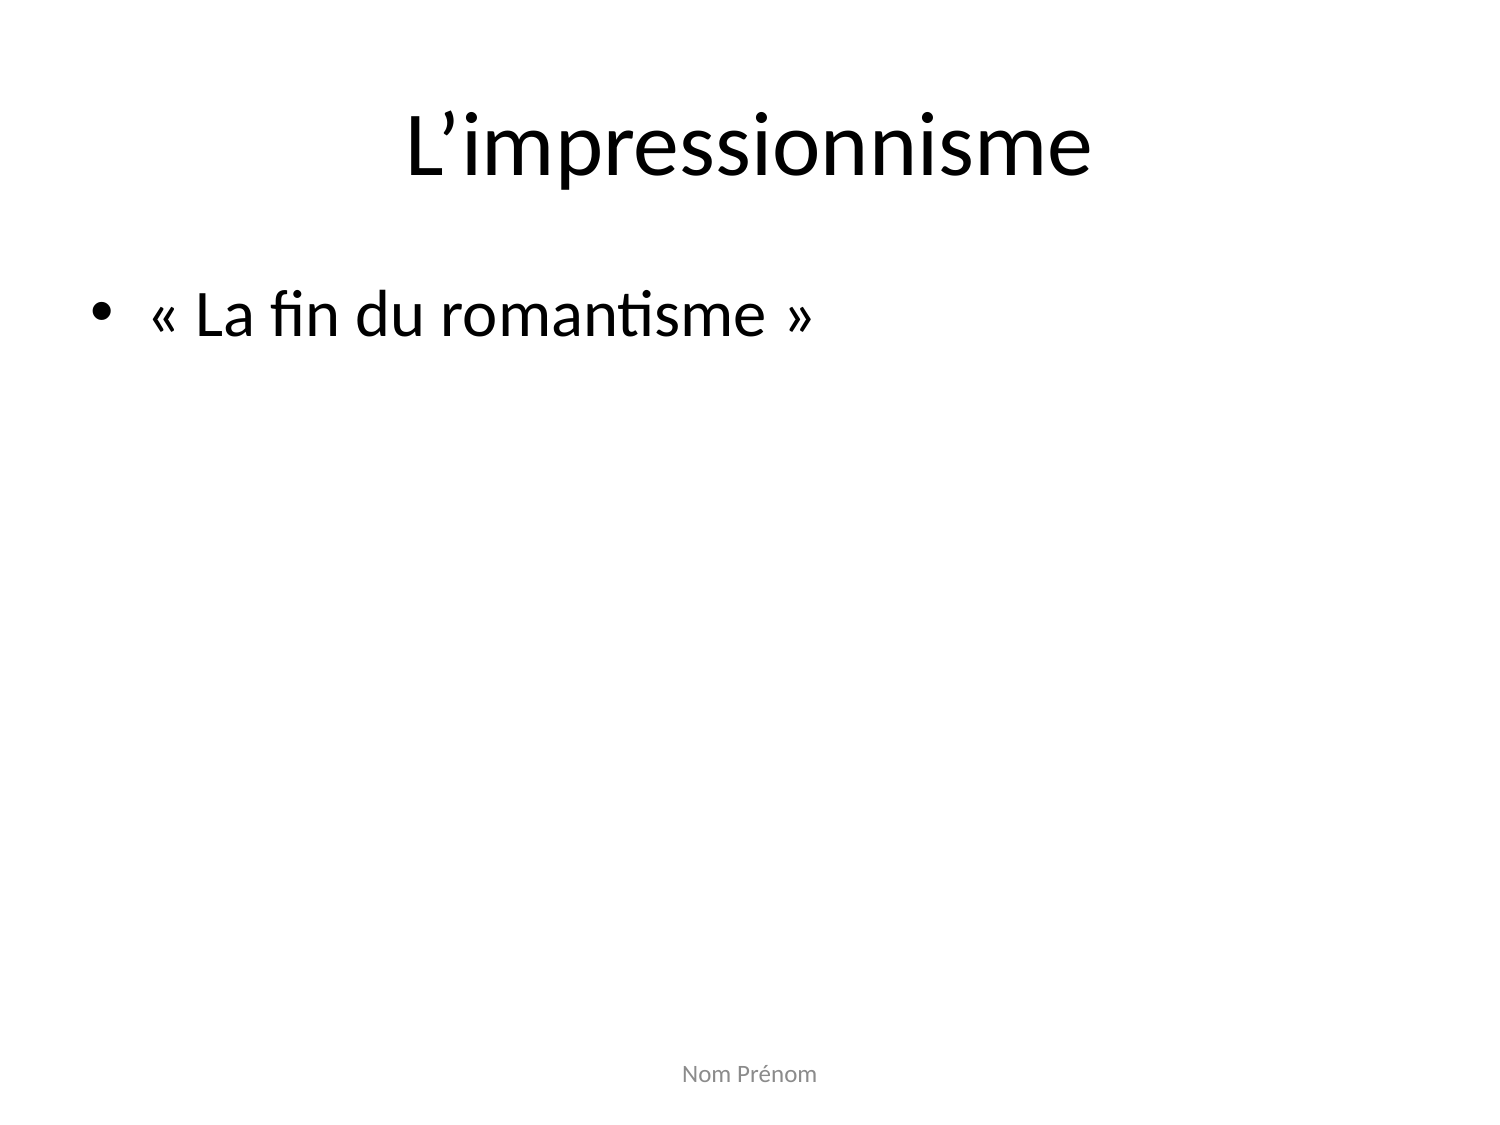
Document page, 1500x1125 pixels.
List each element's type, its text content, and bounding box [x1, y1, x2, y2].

list « La fin du romantisme » [75, 262, 1425, 1005]
footer Nom Prénom [512, 1042, 988, 1103]
title L’impressionnisme [75, 45, 1425, 233]
